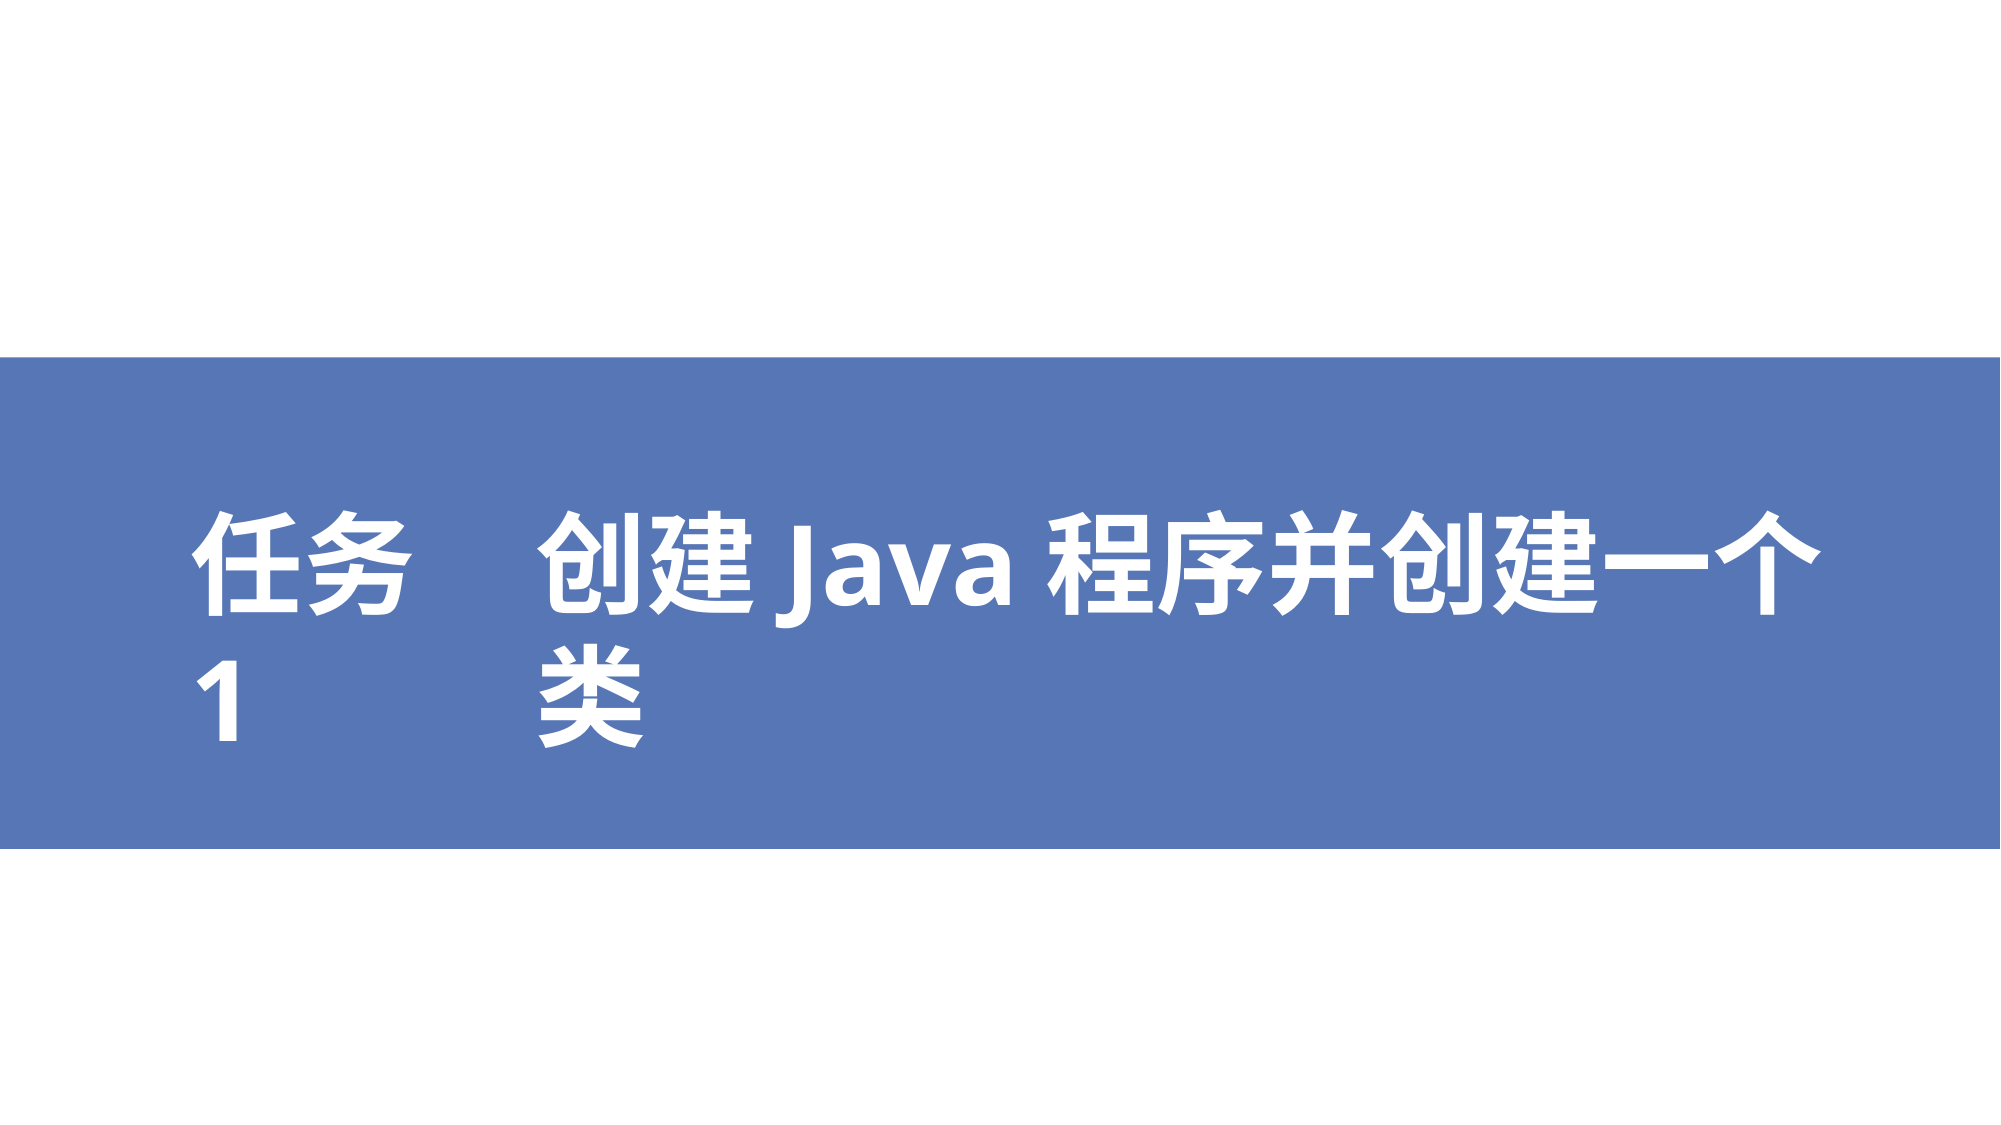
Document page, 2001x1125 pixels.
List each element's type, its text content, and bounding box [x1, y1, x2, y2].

text_box 任务1 [175, 486, 521, 772]
text_box [0, 356, 2000, 850]
text_box 创建Java程序并创建一个类 [521, 486, 1947, 769]
